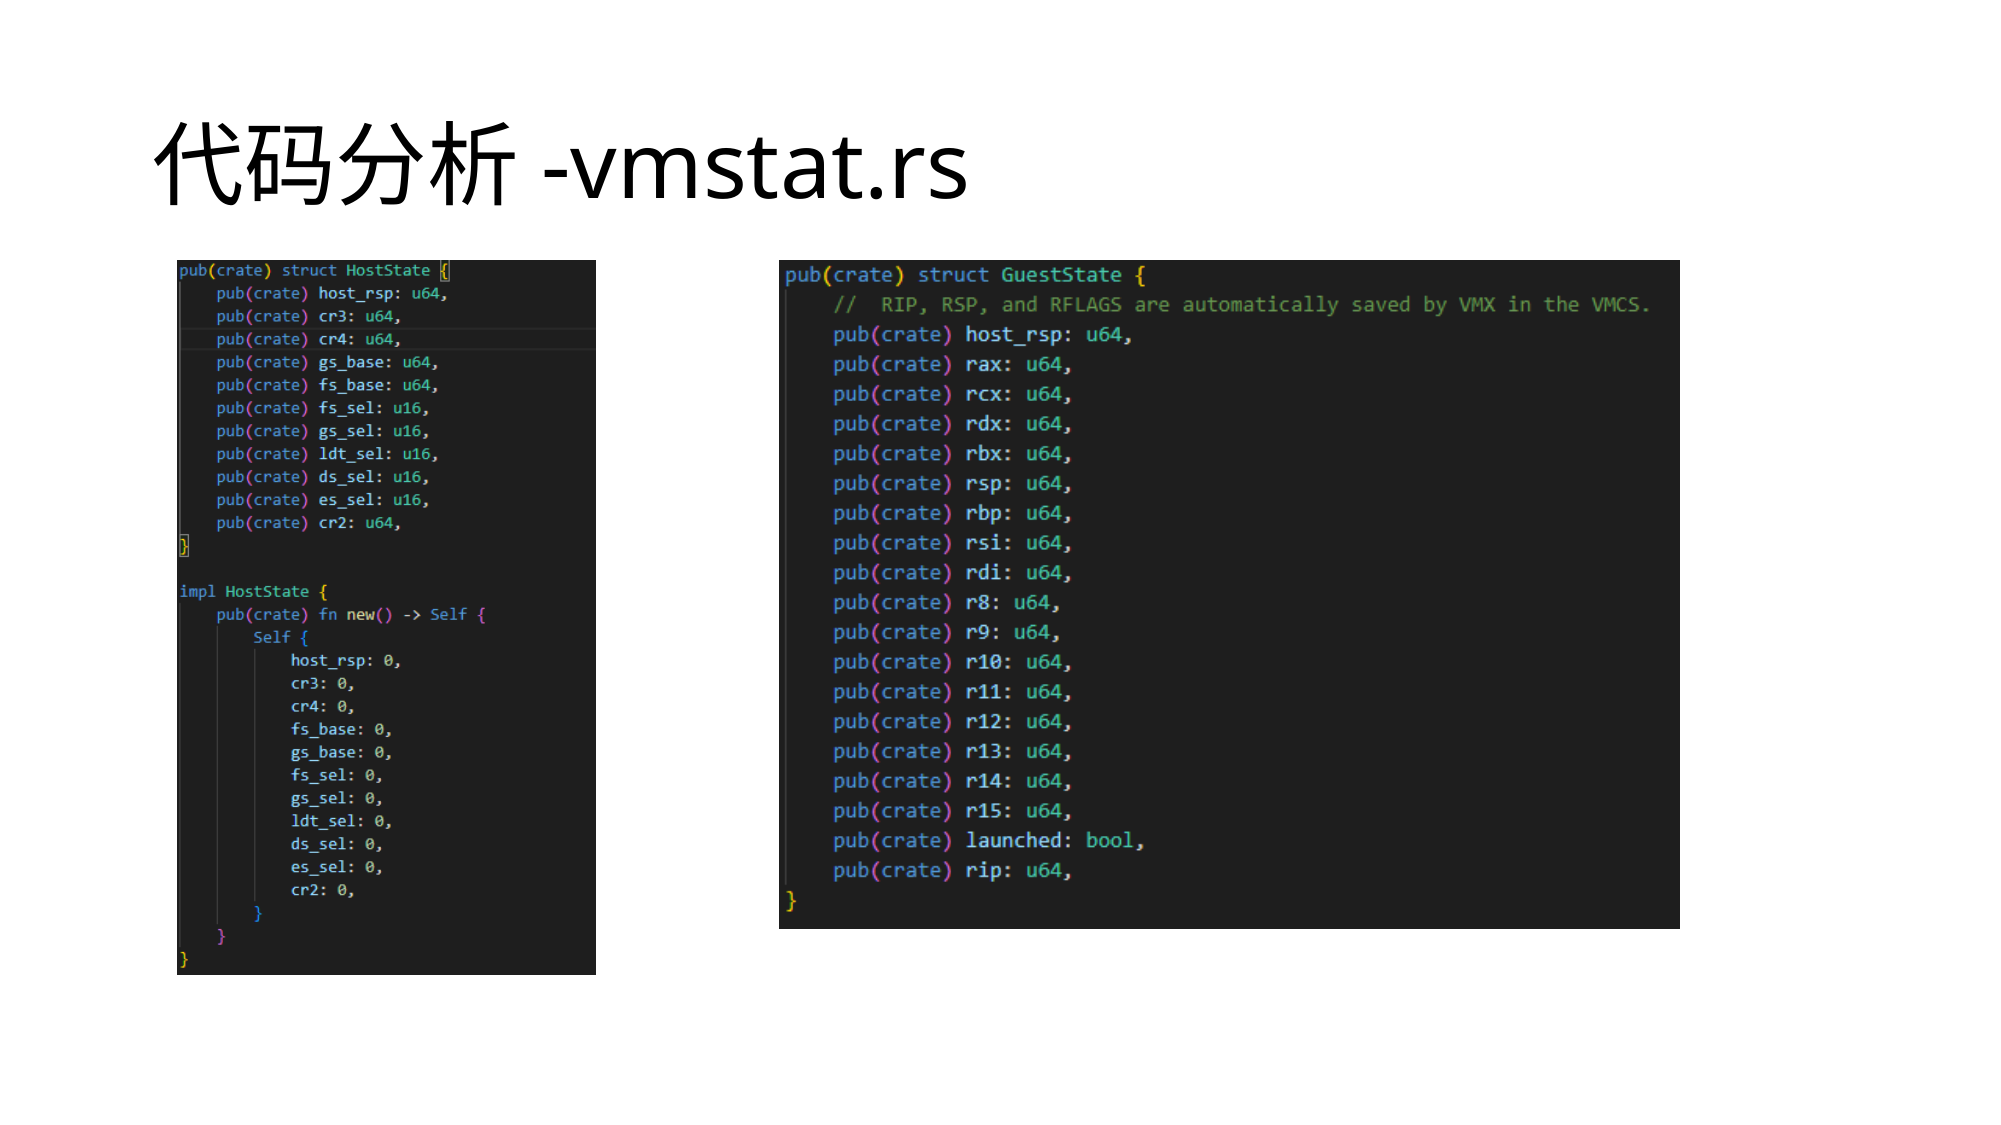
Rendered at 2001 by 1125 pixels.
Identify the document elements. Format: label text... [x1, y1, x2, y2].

picture [778, 260, 1680, 929]
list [177, 260, 596, 975]
title 代码分析-vmstat.rs [137, 59, 1863, 278]
